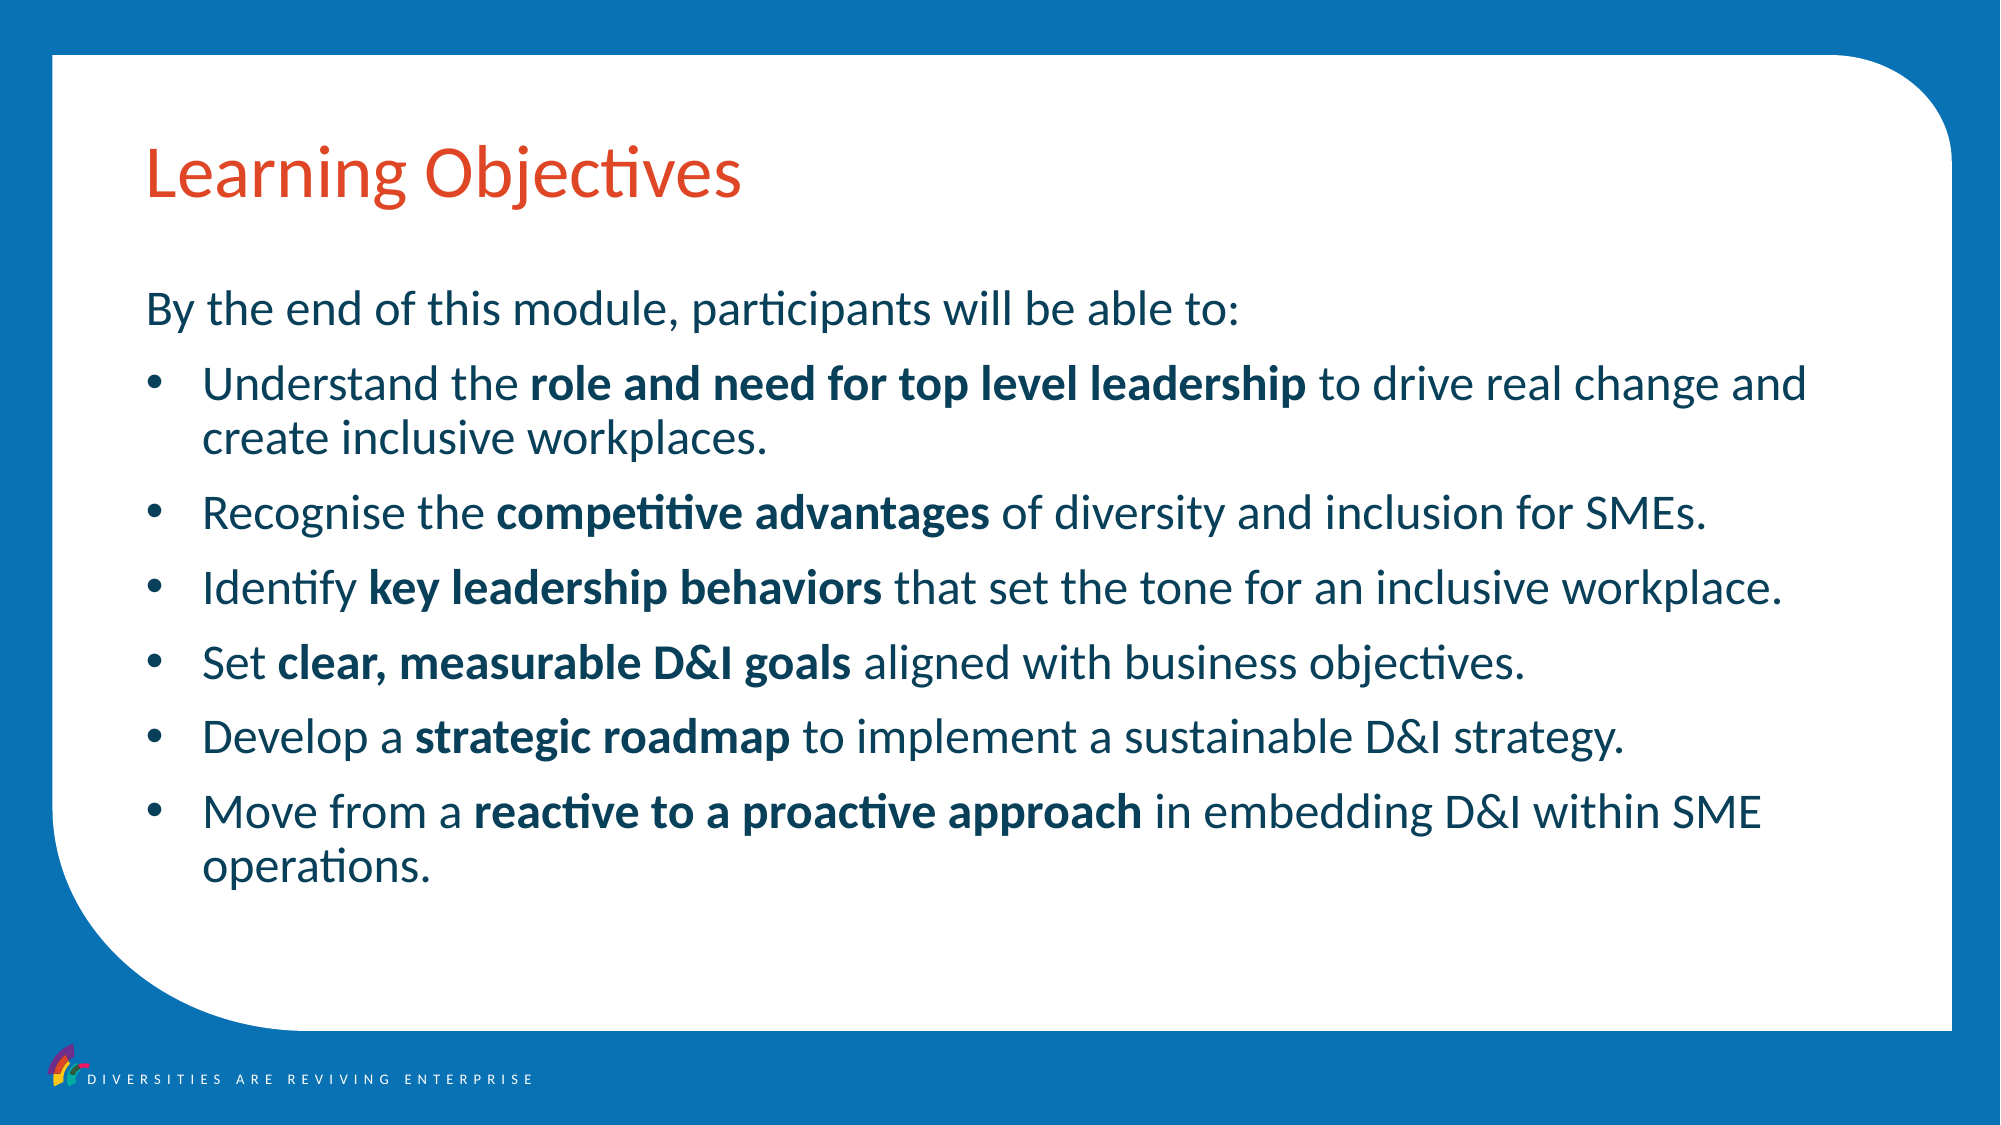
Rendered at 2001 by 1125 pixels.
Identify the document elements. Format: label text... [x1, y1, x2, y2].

list Learning Objectives [130, 124, 1869, 257]
list By the end of this module, participants will be able to: Understand the role and need for top level leadership to drive real change and create inclusive workplaces. Recognise the competitive advantages of diversity and inclusion for SMEs. Identify key leadership behaviors that set the tone for an inclusive workplace. Set clear, measurable D&I goals aligned with business objectives. Develop a strategic roadmap to implement a sustainable D&I strategy. Move from a reactive to a proactive approach in embedding D&I within SME operations. [130, 275, 1869, 907]
